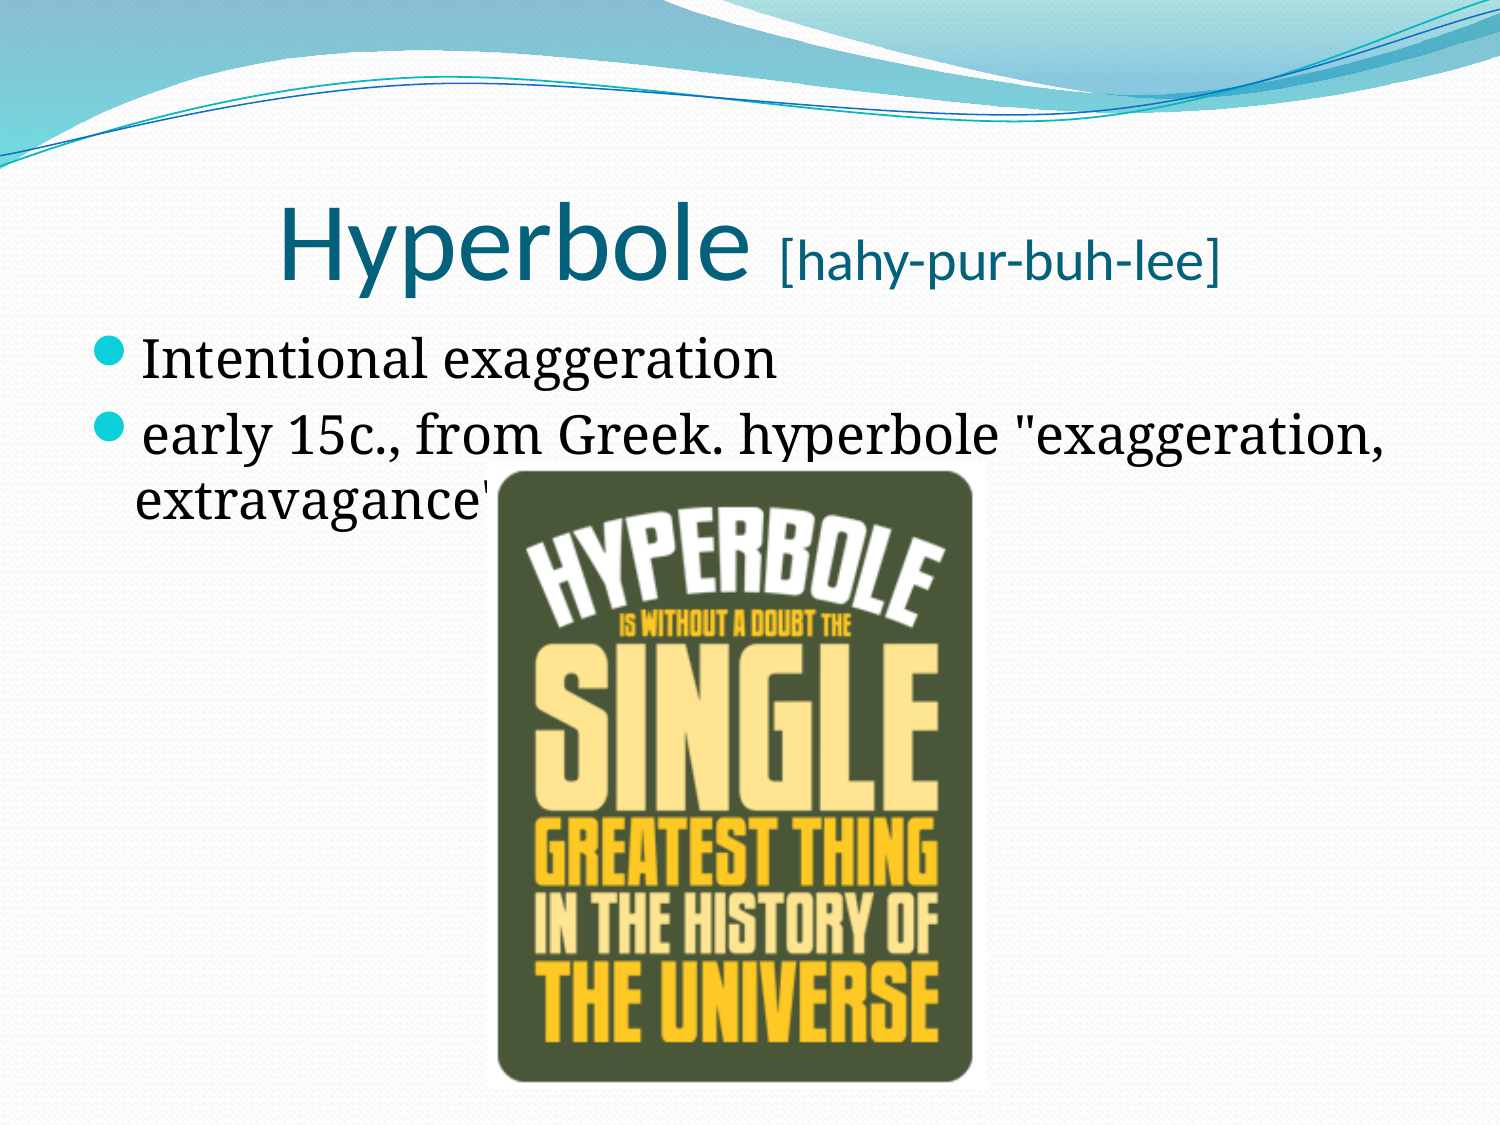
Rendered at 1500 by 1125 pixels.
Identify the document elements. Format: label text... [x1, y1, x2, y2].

list Intentional exaggeration early 15c., from Greek. hyperbole "exaggeration, extravagance" [75, 317, 1425, 1038]
picture [487, 462, 987, 1090]
title Hyperbole [hahy-pur-buh-lee] [75, 115, 1425, 303]
